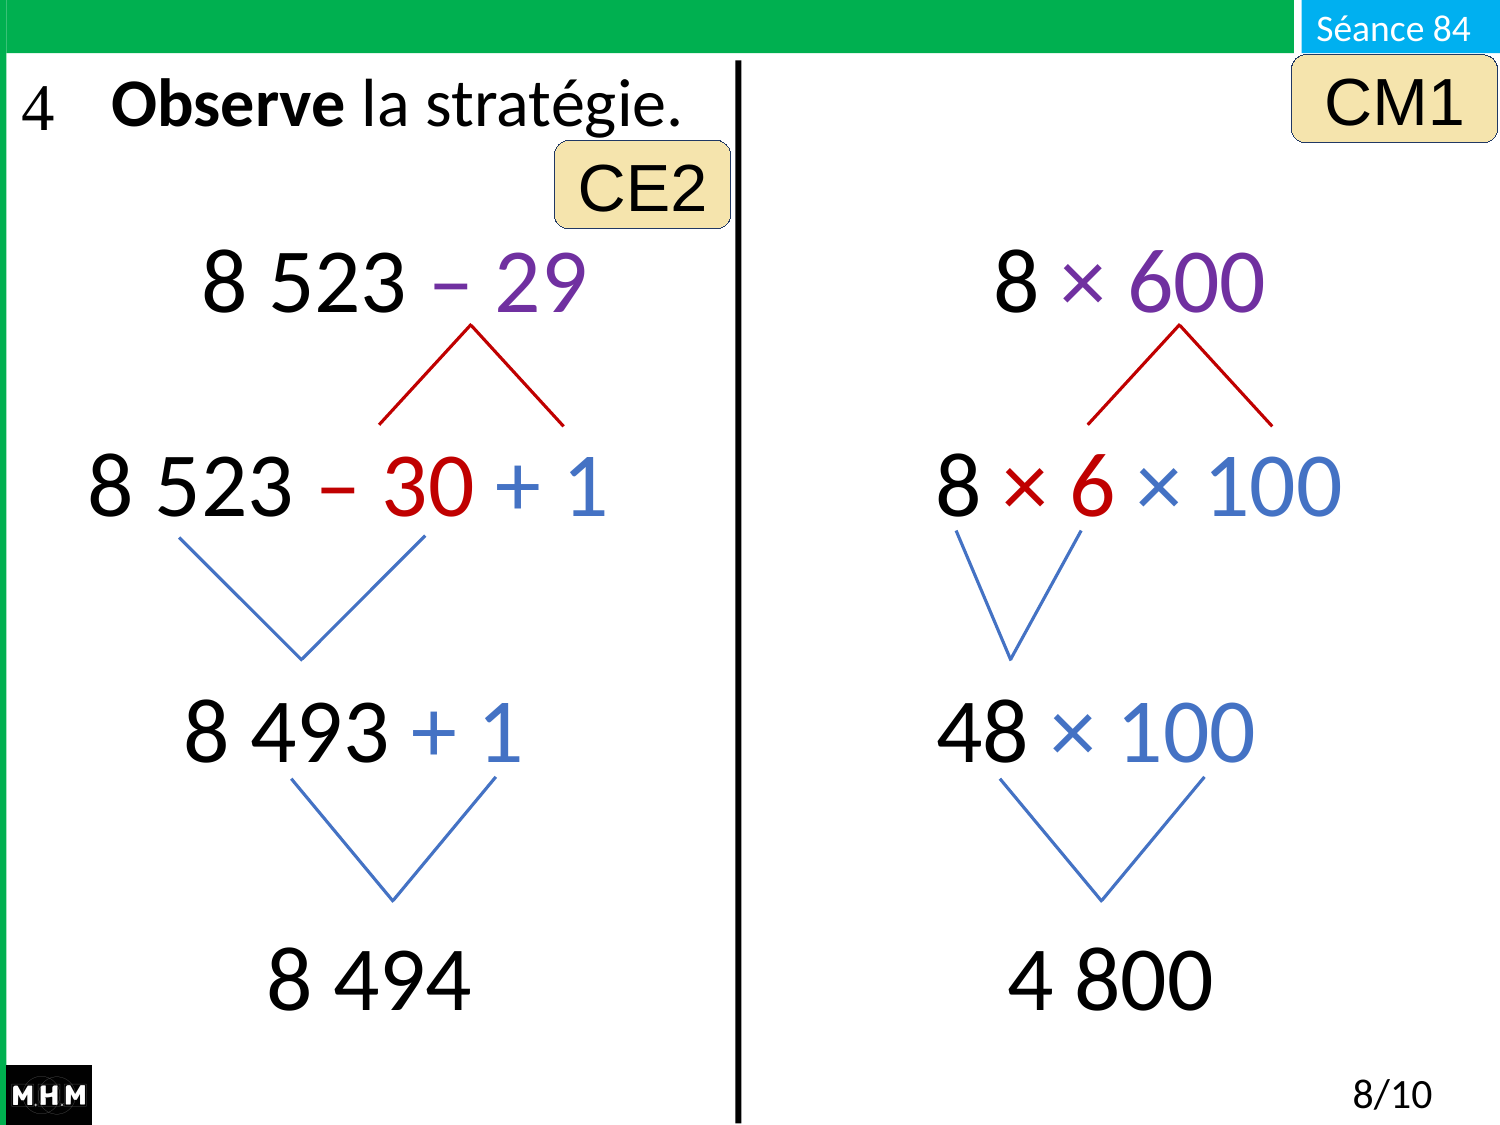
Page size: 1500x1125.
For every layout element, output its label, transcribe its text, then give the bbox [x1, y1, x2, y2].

title Observe la stratégie. [96, 60, 738, 149]
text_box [290, 776, 496, 902]
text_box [999, 776, 1205, 902]
text_box 8 494 [251, 911, 496, 1037]
text_box CE2 [554, 140, 731, 229]
text_box 8 × 6 × 100 [920, 417, 1389, 543]
text_box 48 × 100 [921, 663, 1308, 789]
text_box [955, 530, 1082, 661]
text_box 8 523 – 29 [186, 213, 658, 338]
text_box 8 493 + 1 [168, 663, 599, 789]
text_box 4 800 [992, 911, 1266, 1037]
list 8/10 [1293, 1064, 1493, 1125]
text_box CM1 [1291, 54, 1498, 143]
title Observe la stratégie. [739, 60, 1391, 149]
picture [6, 1065, 92, 1125]
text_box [378, 323, 564, 427]
text_box 8 × 600 [978, 213, 1450, 338]
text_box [1087, 323, 1273, 427]
text_box 8 523 – 30 + 1 [73, 417, 639, 543]
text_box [178, 535, 426, 661]
